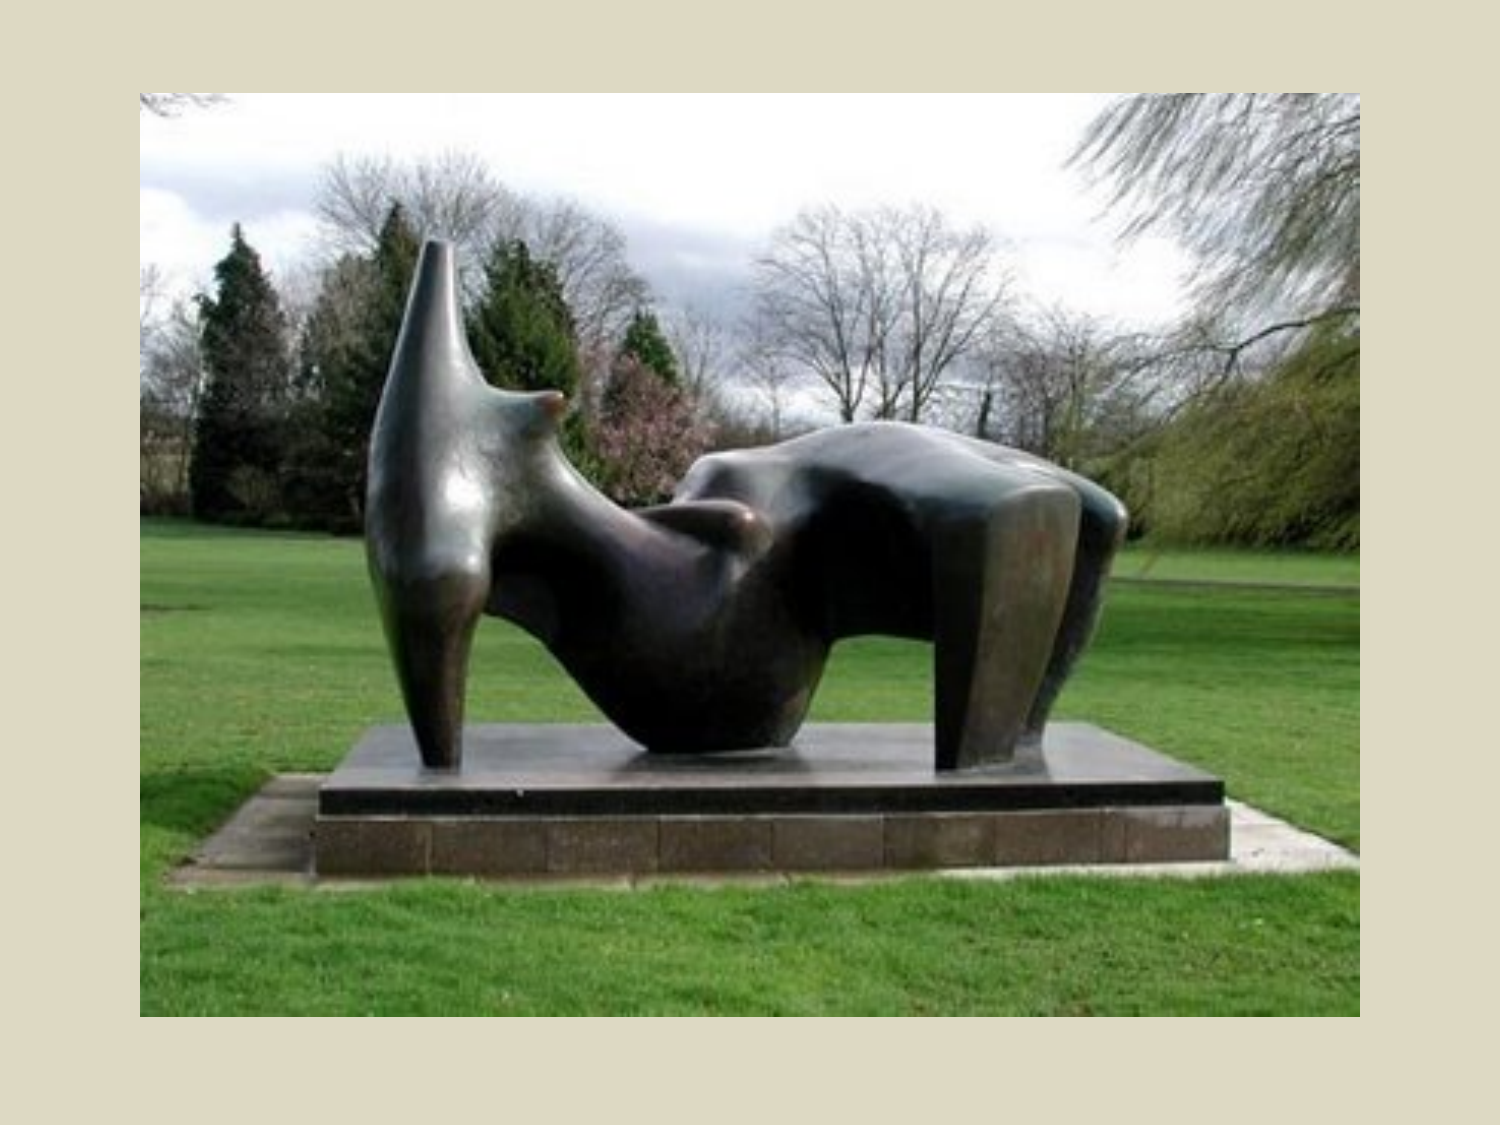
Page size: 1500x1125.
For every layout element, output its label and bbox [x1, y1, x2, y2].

picture [140, 93, 1360, 1018]
